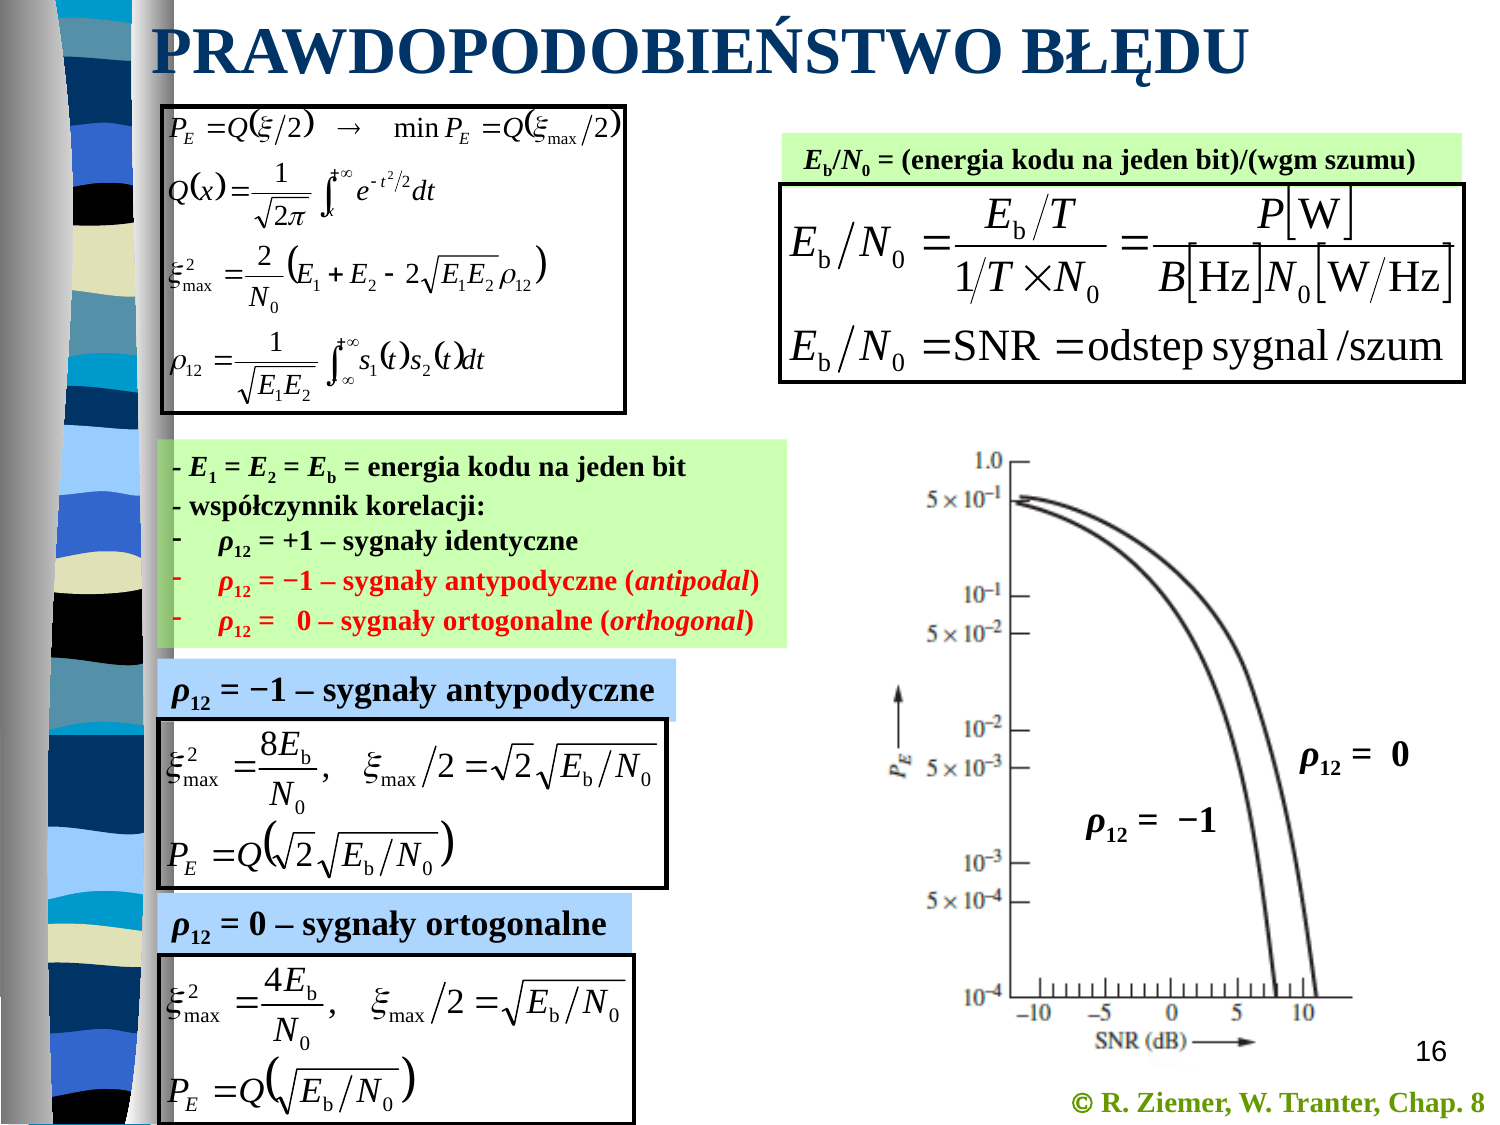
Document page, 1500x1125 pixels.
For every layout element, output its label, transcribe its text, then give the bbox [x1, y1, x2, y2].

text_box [163, 108, 623, 412]
text_box - E1 = E2 = Eb = energia kodu na jeden bit - współczynnik korelacji: ρ12 = +1 – sygnały identyczne ρ12 = −1 – sygnały antypodyczne (antipodal) ρ12 = 0 – sygnały ortogonalne (orthogonal) [157, 439, 787, 649]
text_box PRAWDOPODOBIEŃSTWO BŁĘDU [137, 0, 1500, 95]
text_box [156, 658, 677, 887]
text_box  R. Ziemer, W. Tranter, Chap. 8 [1055, 1076, 1500, 1125]
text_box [781, 132, 1463, 381]
slide_number 16 [1149, 1024, 1463, 1076]
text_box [832, 414, 1437, 1067]
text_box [157, 892, 633, 1123]
